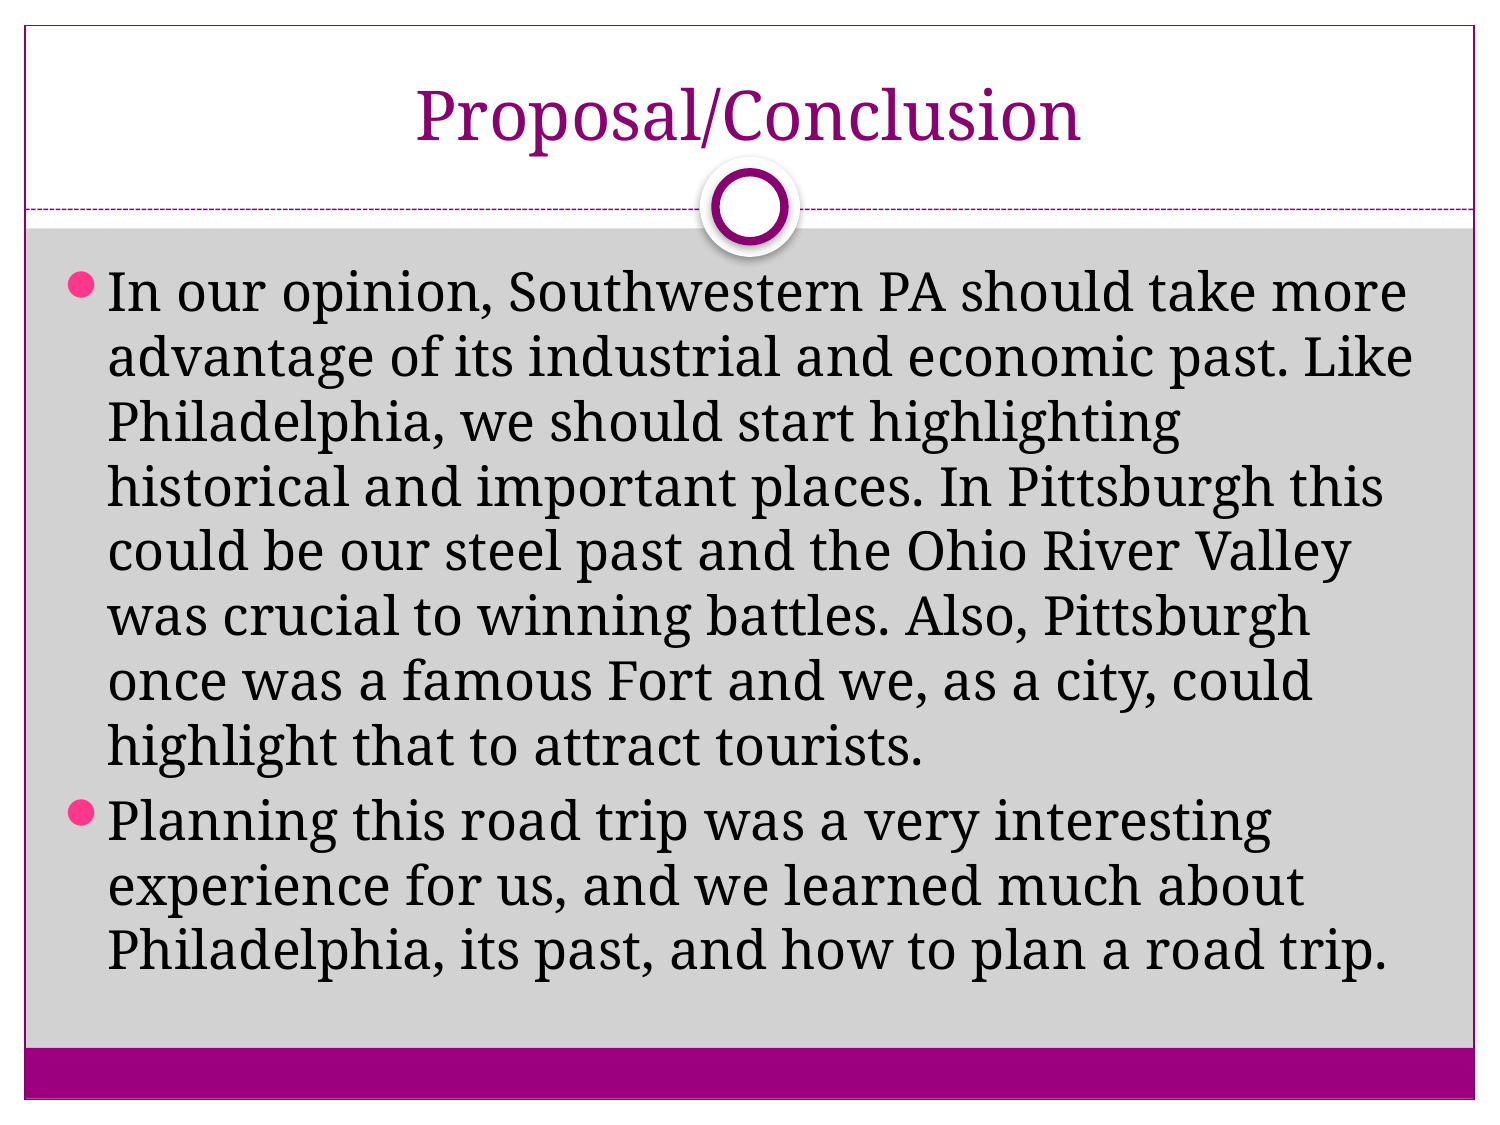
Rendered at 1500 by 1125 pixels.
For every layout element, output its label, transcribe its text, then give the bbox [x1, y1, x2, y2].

title Proposal/Conclusion [49, 37, 1450, 162]
list In our opinion, Southwestern PA should take more advantage of its industrial and economic past. Like Philadelphia, we should start highlighting historical and important places. In Pittsburgh this could be our steel past and the Ohio River Valley was crucial to winning battles. Also, Pittsburgh once was a famous Fort and we, as a city, could highlight that to attract tourists. Planning this road trip was a very interesting experience for us, and we learned much about Philadelphia, its past, and how to plan a road trip. [49, 250, 1445, 1001]
